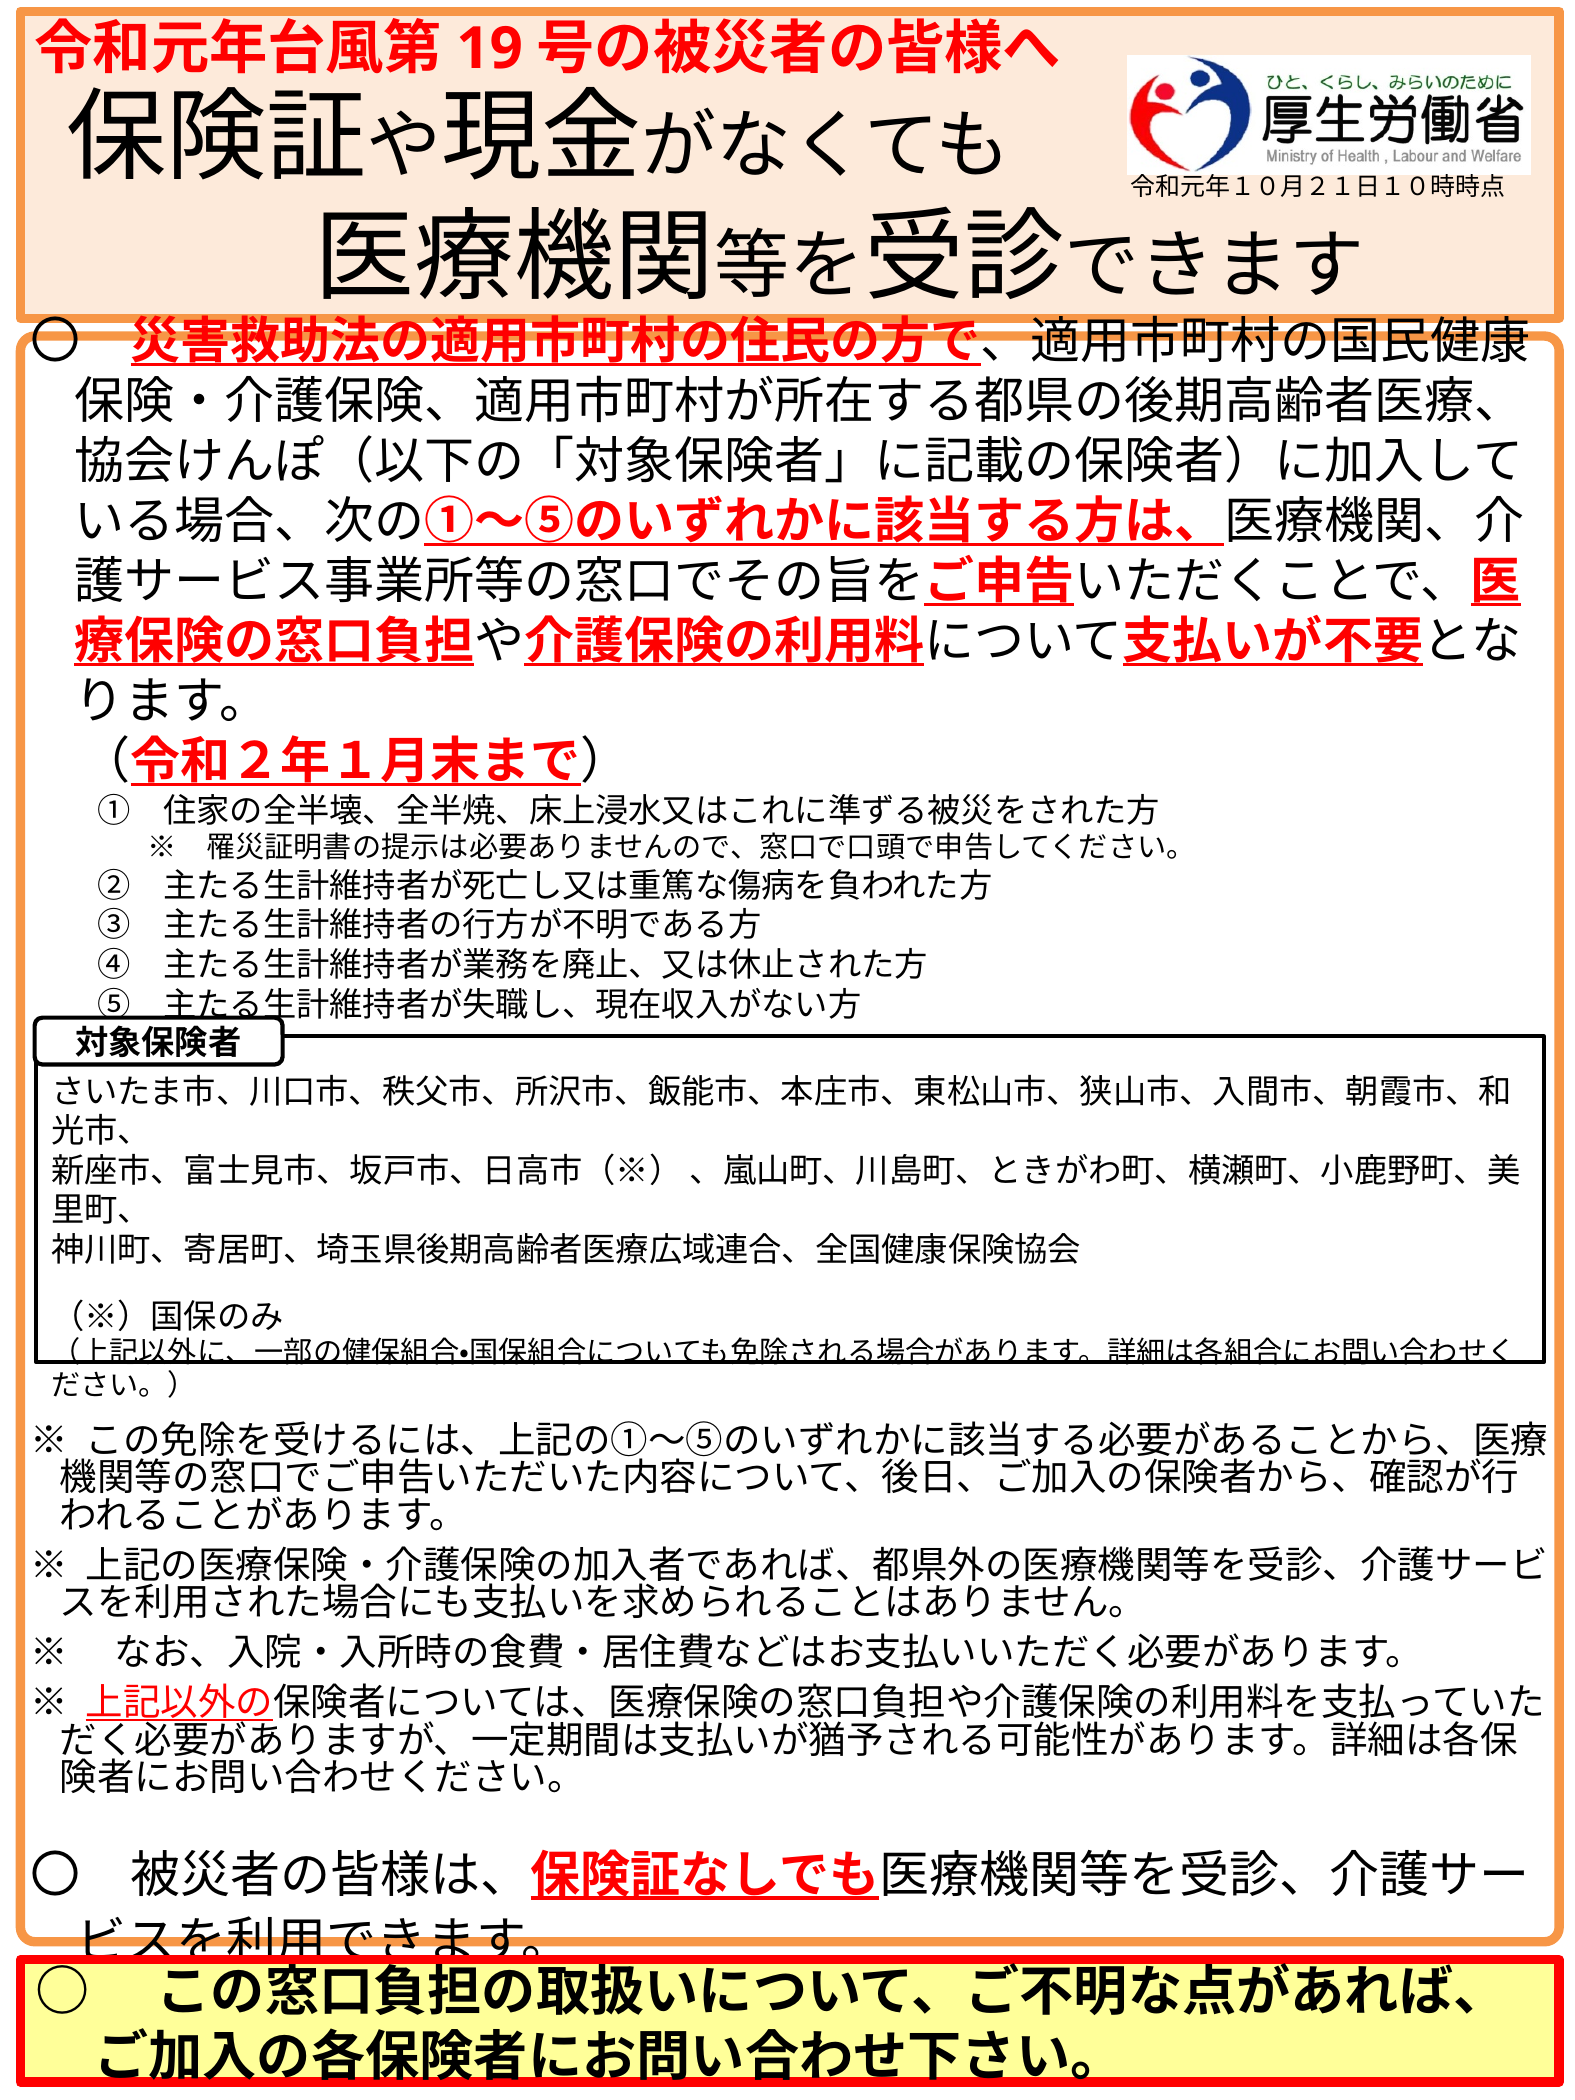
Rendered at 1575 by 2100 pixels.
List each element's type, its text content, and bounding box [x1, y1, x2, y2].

text_box ［埼玉県］ さいたま市、川口市、秩父市、所沢市、飯能市、本庄市、東松山市、狭山市、入間市、朝霞市、和光市、 新座市、富士見市、坂戸市、日高市（※） 、嵐山町、川島町、ときがわ町、横瀬町、小鹿野町、美里町、 神川町、寄居町、埼玉県後期高齢者医療広域連合、全国健康保険協会 （※）国保のみ （上記以外に、一部の健保組合・国保組合についても免除される場合があります。詳細は各組合にお問い合わせください。） [34, 1034, 1546, 1364]
text_box 令和元年台風第19号の被災者の皆様へ [33, 1, 1081, 70]
text_box 対象保険者 [32, 1015, 285, 1067]
text_box 保険証や現金がなくても 医療機関等を受診できます [18, 9, 1561, 320]
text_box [1115, 55, 1543, 209]
text_box 〇 災害救助法の適用市町村の住民の方で、適用市町村の国民健康保険・介護保険、適用市町村が所在する都県の後期高齢者医療、協会けんぽ（以下の「対象保険者」に記載の保険者）に加入している場合、次の➀～➄のいずれかに該当する方は、医療機関、介護サービス事業所等の窓口でその旨をご申告いただくことで、医療保険の窓口負担や介護保険の利用料について支払いが不要となります。 （令和２年１月末まで） ① 住家の全半壊、全半焼、床上浸水又はこれに準ずる被災をされた方 ※ 罹災証明書の提示は必要ありませんので、窓口で口頭で申告してください。 ② 主たる生計維持者が死亡し又は重篤な傷病を負われた方 ③ 主たる生計維持者の行方が不明である方 ④ 主たる生計維持者が業務を廃止、又は休止された方 ⑤ 主たる生計維持者が失職し、現在収入がない方 ※ この免除を受けるには、上記の①～⑤のいずれかに該当する必要があることから、医療機関等の窓口でご申告いただいた内容について、後日、ご加入の保険者から、確認が行われることがあります。 ※ 上記の医療保険・介護保険の加入者であれば、都県外の医療機関等を受診、介護サービスを利用された場合にも支払いを求められることはありません。 ※ なお、入院・入所時の食費・居住費などはお支払いいただく必要があります。 ※ 上記以外の保険者については、医療保険の窓口負担や介護保険の利用料を支払っていただく必要がありますが、一定期間は支払いが猶予される可能性があります。詳細は各保険者にお問い合わせください。 〇 被災者の皆様は、保険証なしでも医療機関等を受診、介護サービスを利用できます。 [18, 333, 1562, 1944]
text_box ○ この窓口負担の取扱いについて、ご不明な点があれば、ご加入の各保険者にお問い合わせ下さい。 [18, 1957, 1561, 2084]
